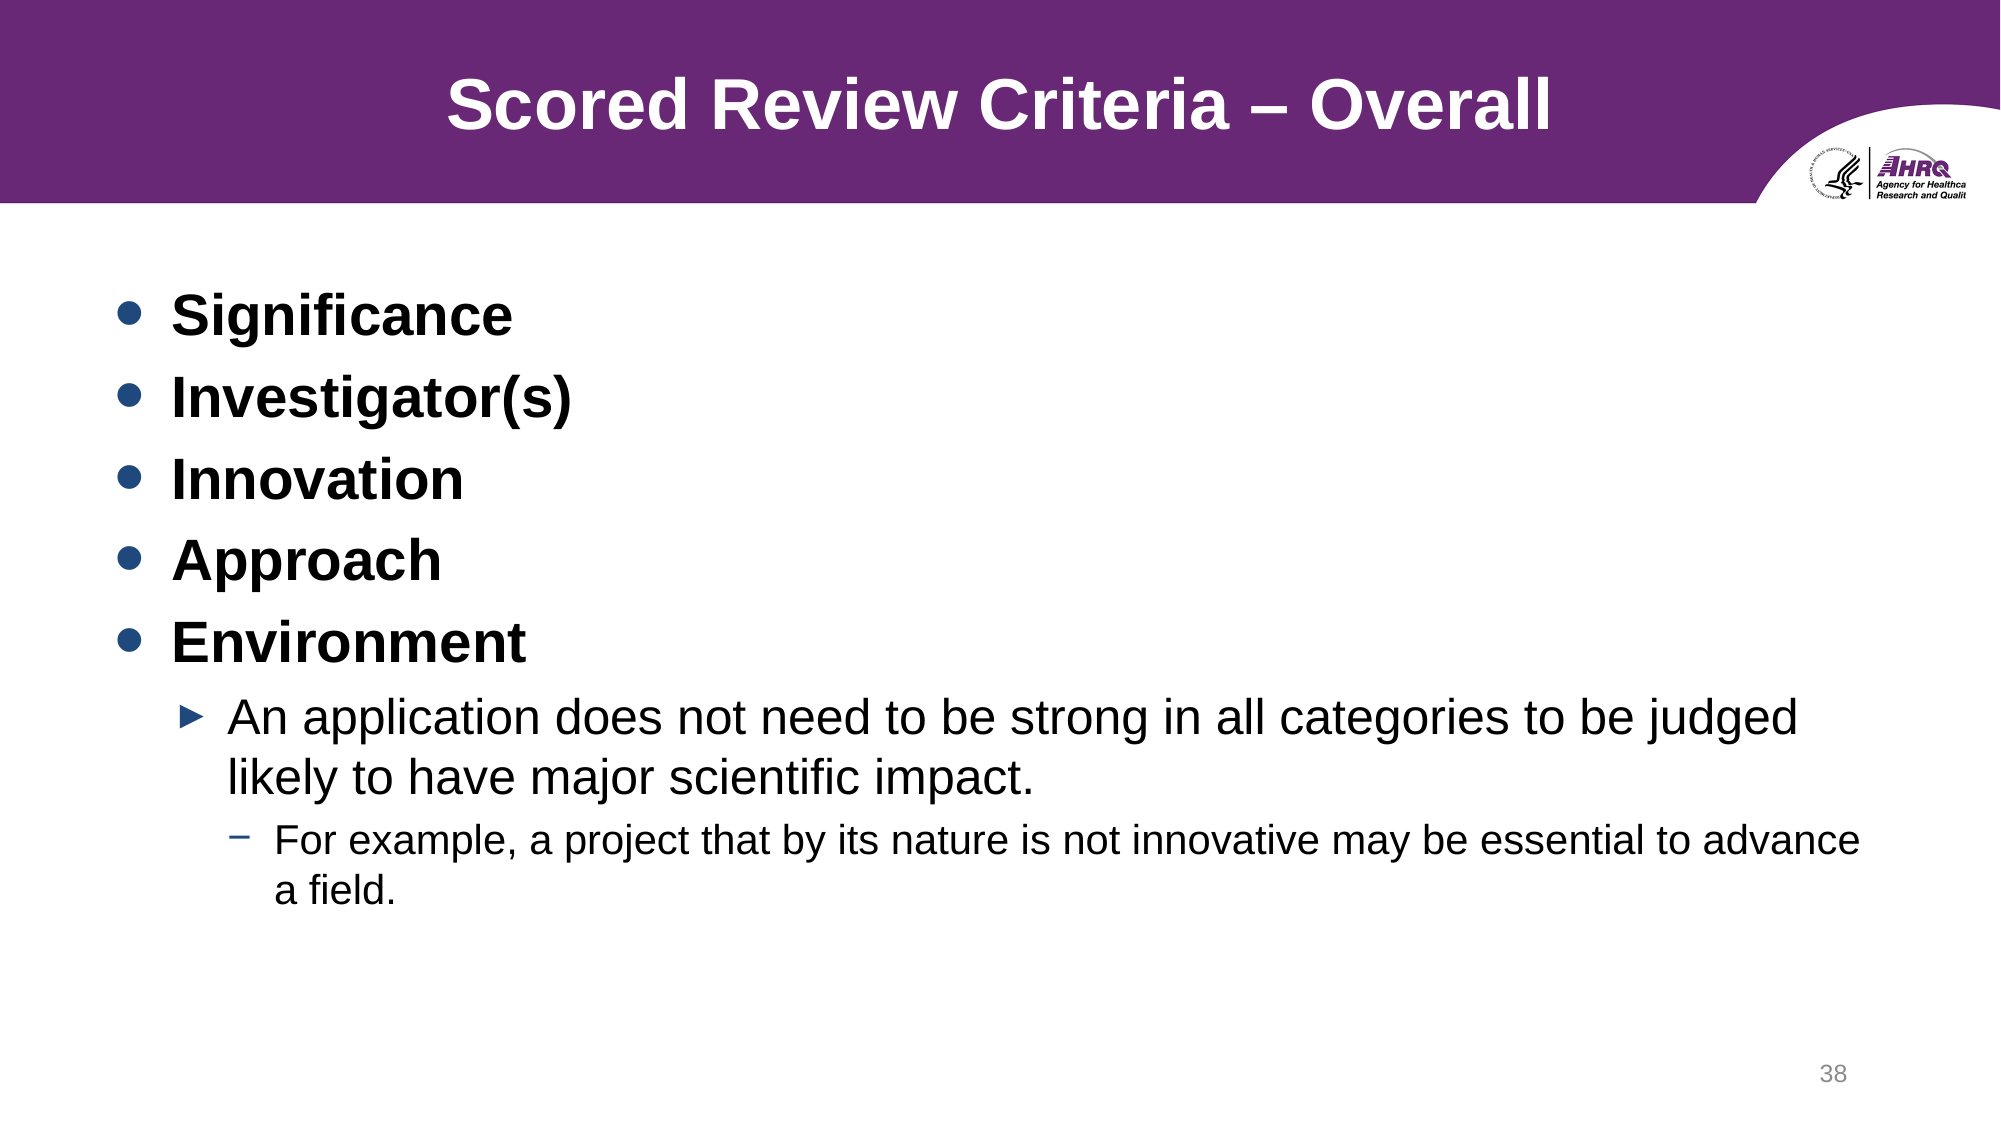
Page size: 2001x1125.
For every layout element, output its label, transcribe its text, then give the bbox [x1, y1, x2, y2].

picture [0, 0, 2001, 1125]
list Significance Investigator(s) Innovation Approach Environment An application does not need to be strong in all categories to be judged likely to have major scientific impact. For example, a project that by its nature is not innovative may be essential to advance a field. [99, 270, 1900, 1013]
slide_number 38 [1412, 1042, 1863, 1103]
title Scored Review Criteria – Overall [275, 50, 1725, 152]
